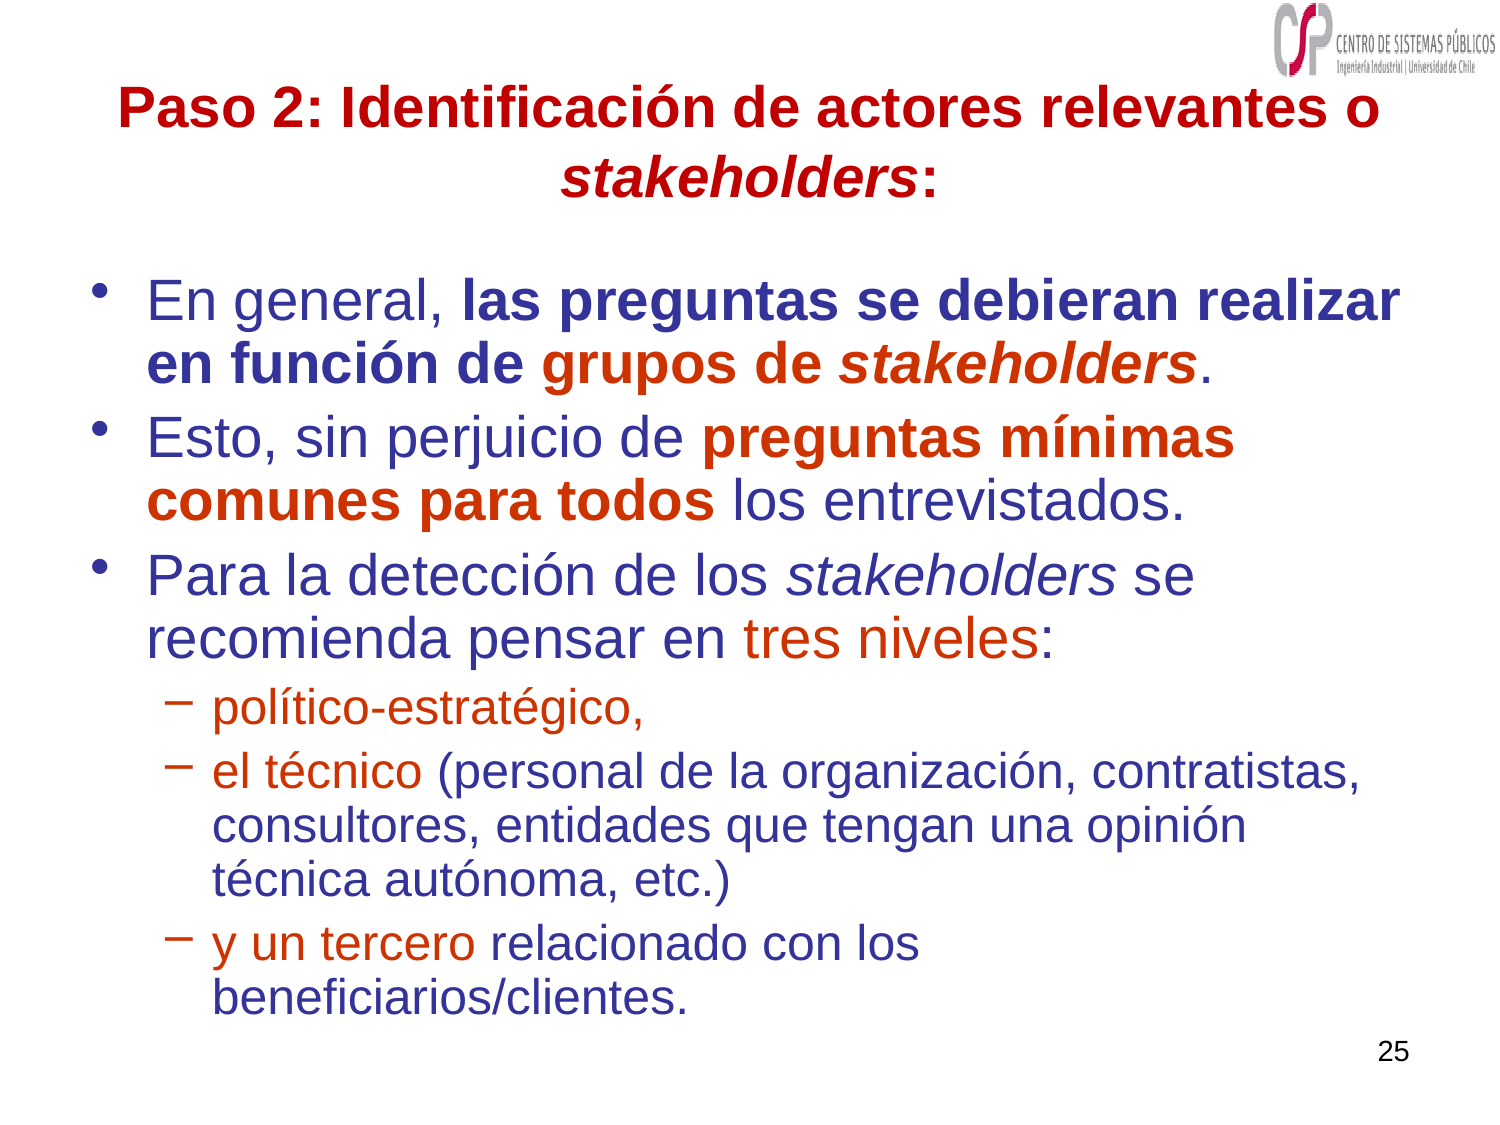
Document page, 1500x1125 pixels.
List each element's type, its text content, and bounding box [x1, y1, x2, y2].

picture [1269, 0, 1500, 82]
list En general, las preguntas se debieran realizar en función de grupos de stakeholders. Esto, sin perjuicio de preguntas mínimas comunes para todos los entrevistados. Para la detección de los stakeholders se recomienda pensar en tres niveles: político-estratégico, el técnico (personal de la organización, contratistas, consultores, entidades que tengan una opinión técnica autónoma, etc.) y un tercero relacionado con los beneficiarios/clientes. [74, 262, 1426, 1006]
slide_number 25 [1074, 1024, 1426, 1103]
title Paso 2: Identificación de actores relevantes o stakeholders: [74, 44, 1426, 233]
